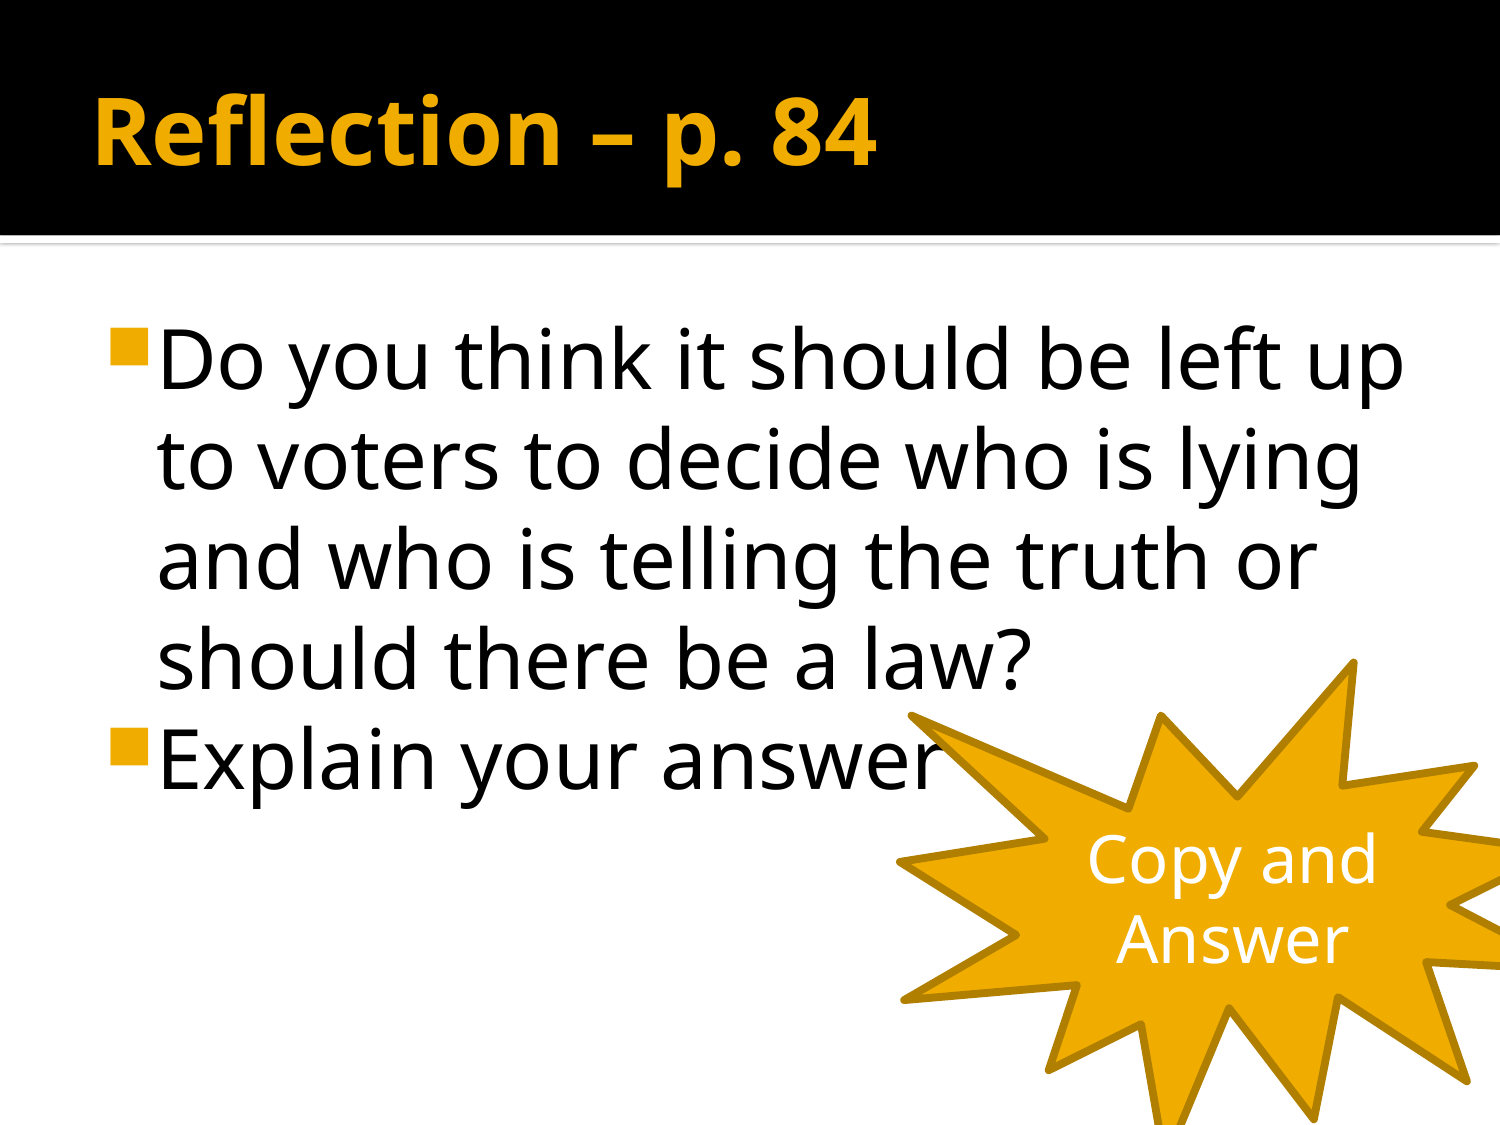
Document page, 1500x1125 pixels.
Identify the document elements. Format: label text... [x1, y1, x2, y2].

list Do you think it should be left up to voters to decide who is lying and who is telling the truth or should there be a law? Explain your answer [75, 291, 1425, 1050]
text_box Copy and Answer [896, 658, 1500, 1125]
title Reflection – p. 84 [75, 25, 1425, 231]
